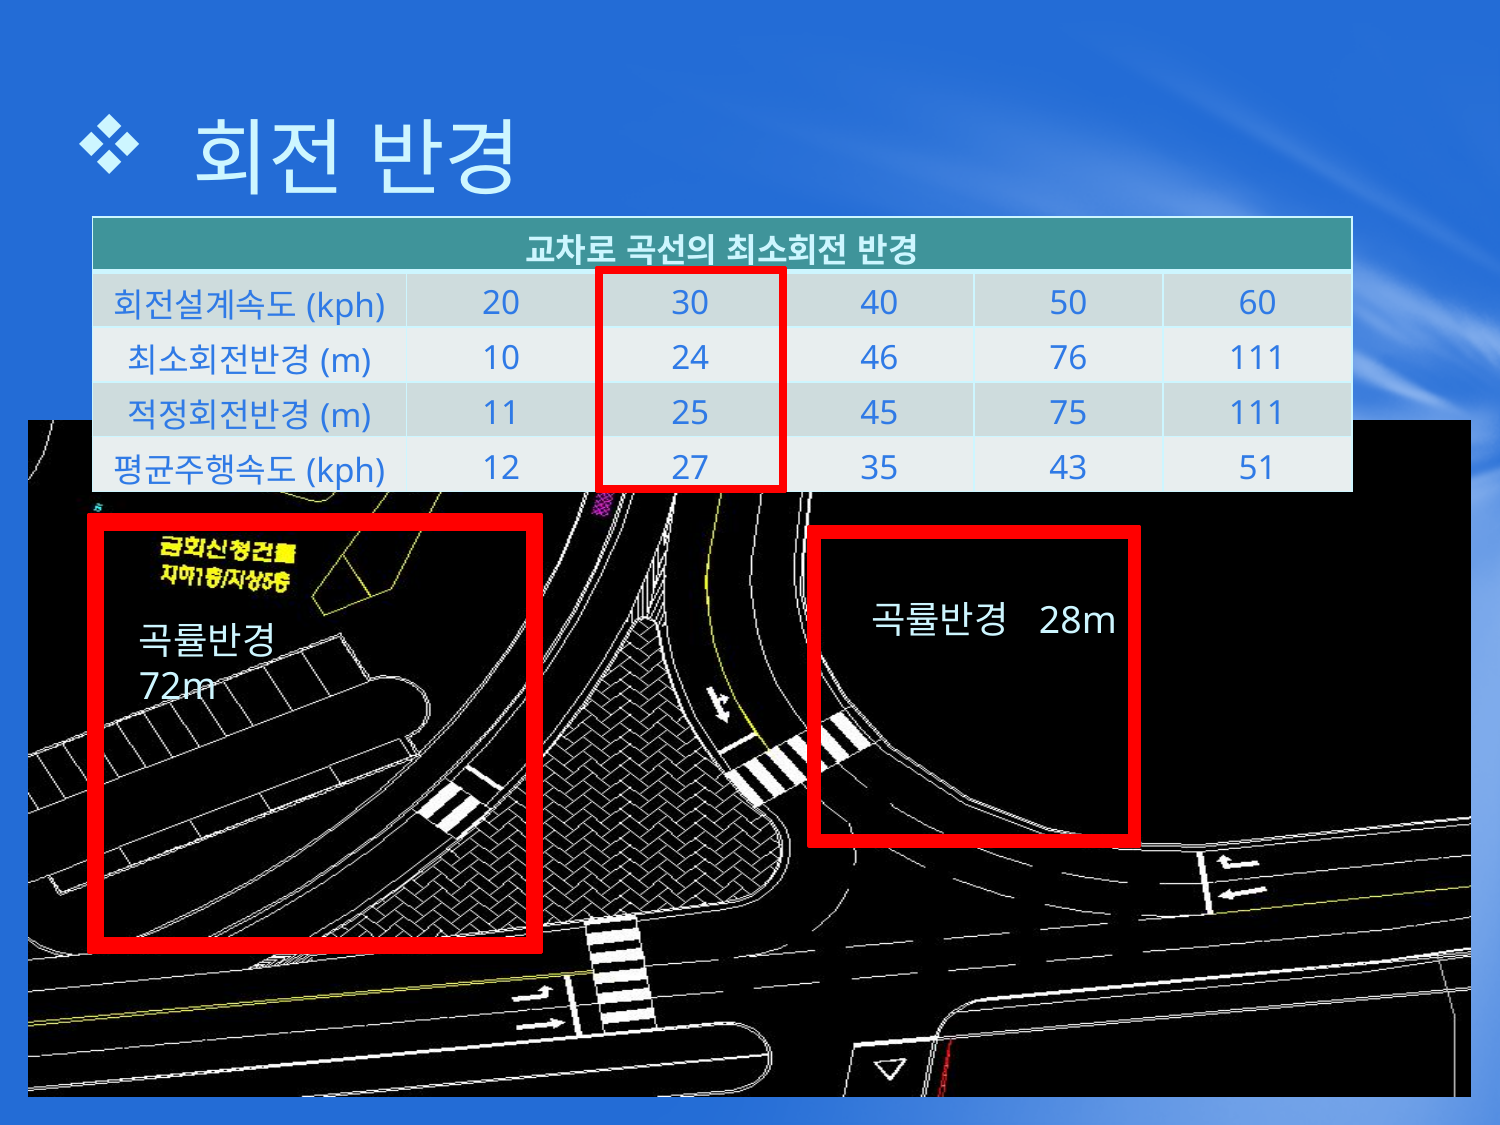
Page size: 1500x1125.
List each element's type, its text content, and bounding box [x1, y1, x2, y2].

table_cell 최소회전반경(m) [93, 328, 406, 381]
table_cell 46 [787, 328, 973, 381]
table_cell 75 [975, 383, 1162, 420]
table_cell 40 [787, 274, 973, 326]
title 회전 반경 [57, 37, 1318, 213]
table_cell 50 [975, 274, 1162, 326]
table_cell 24 [603, 328, 779, 381]
table_cell 25 [603, 383, 779, 420]
table_cell 11 [407, 383, 595, 420]
picture [27, 420, 1471, 1097]
table_cell 적정회전반경(m) [93, 383, 406, 420]
table_cell 30 [603, 274, 779, 326]
table_header 교차로 곡선의 최소회전 반경 [93, 218, 1351, 269]
table_cell 111 [1164, 383, 1351, 420]
table_cell 회전설계속도(kph) [93, 274, 406, 326]
text_box [595, 266, 787, 420]
table_cell 111 [1164, 328, 1351, 381]
table_cell 76 [975, 328, 1162, 381]
table_cell 45 [787, 383, 973, 420]
table_cell 60 [1164, 274, 1351, 326]
table_cell 10 [407, 328, 595, 381]
table_cell 20 [407, 274, 595, 326]
